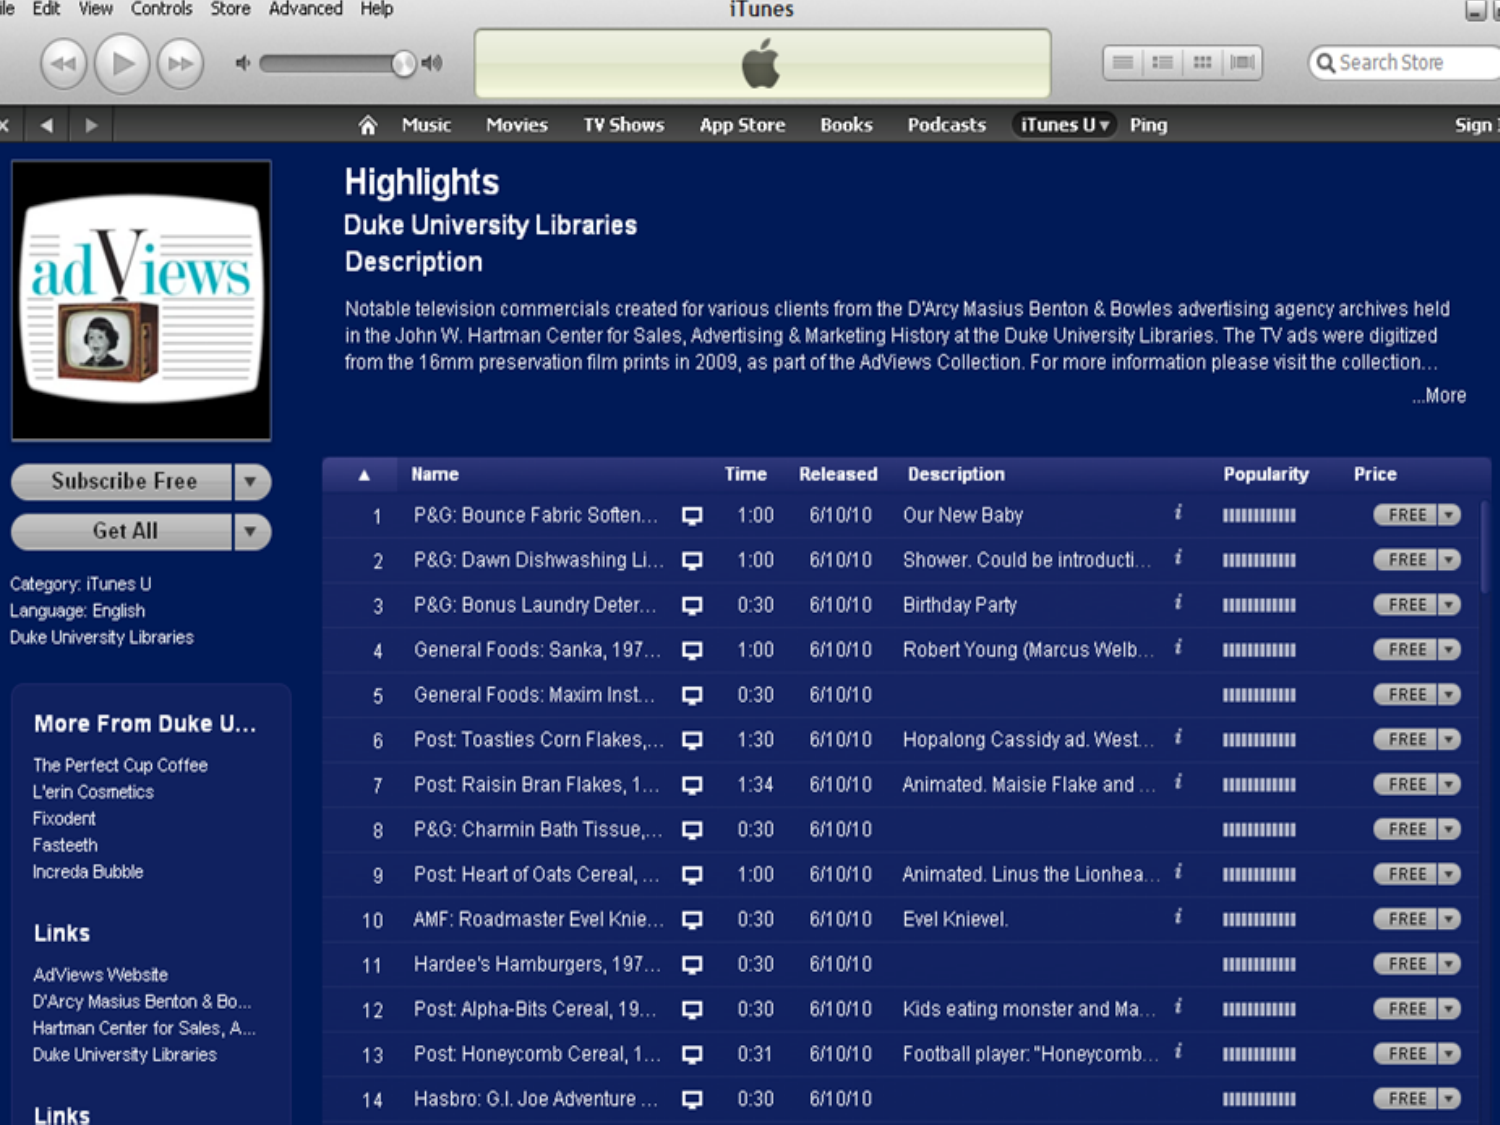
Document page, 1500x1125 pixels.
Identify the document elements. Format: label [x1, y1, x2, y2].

list [0, 0, 1500, 1125]
